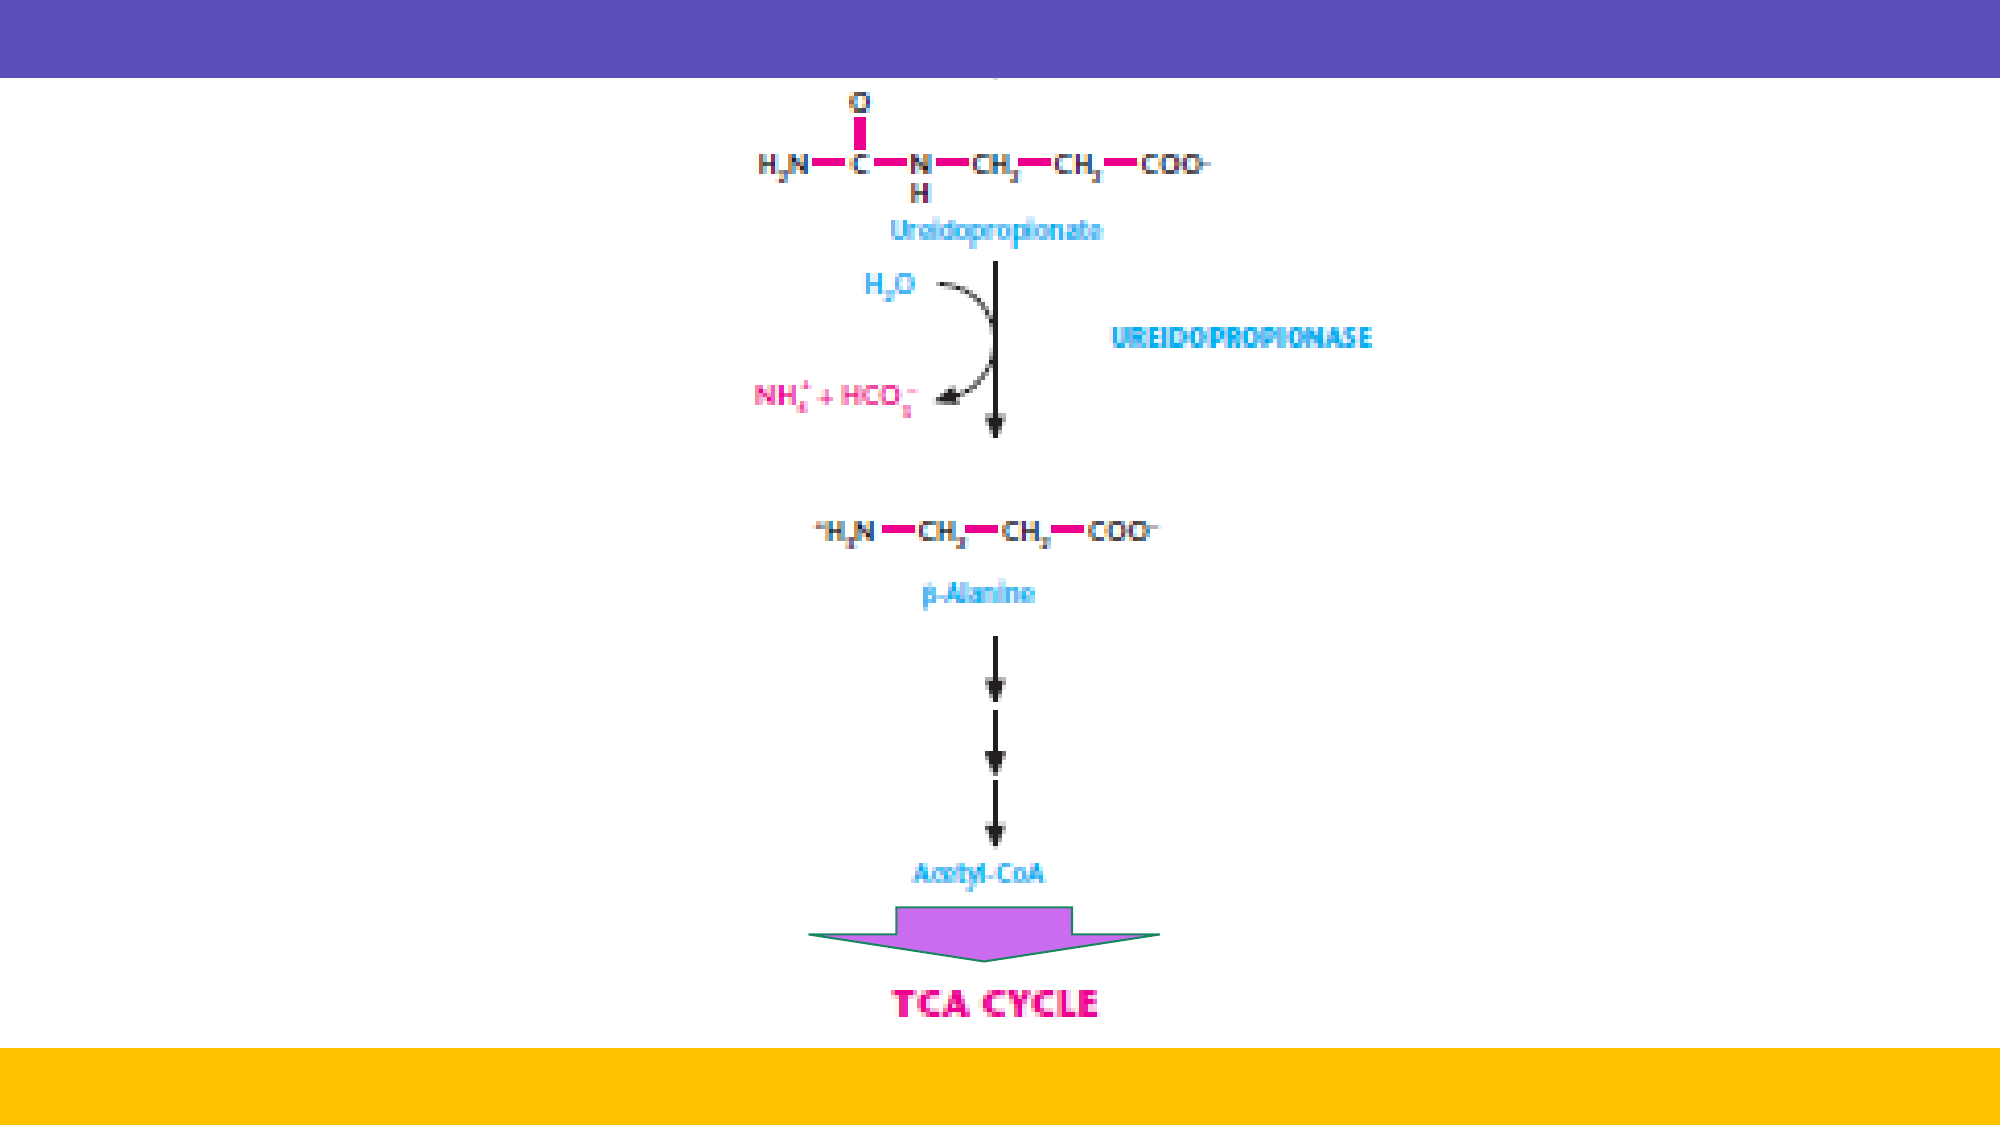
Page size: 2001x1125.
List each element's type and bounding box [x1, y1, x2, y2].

text_box [0, 1047, 2000, 1125]
picture [0, 0, 2000, 1049]
